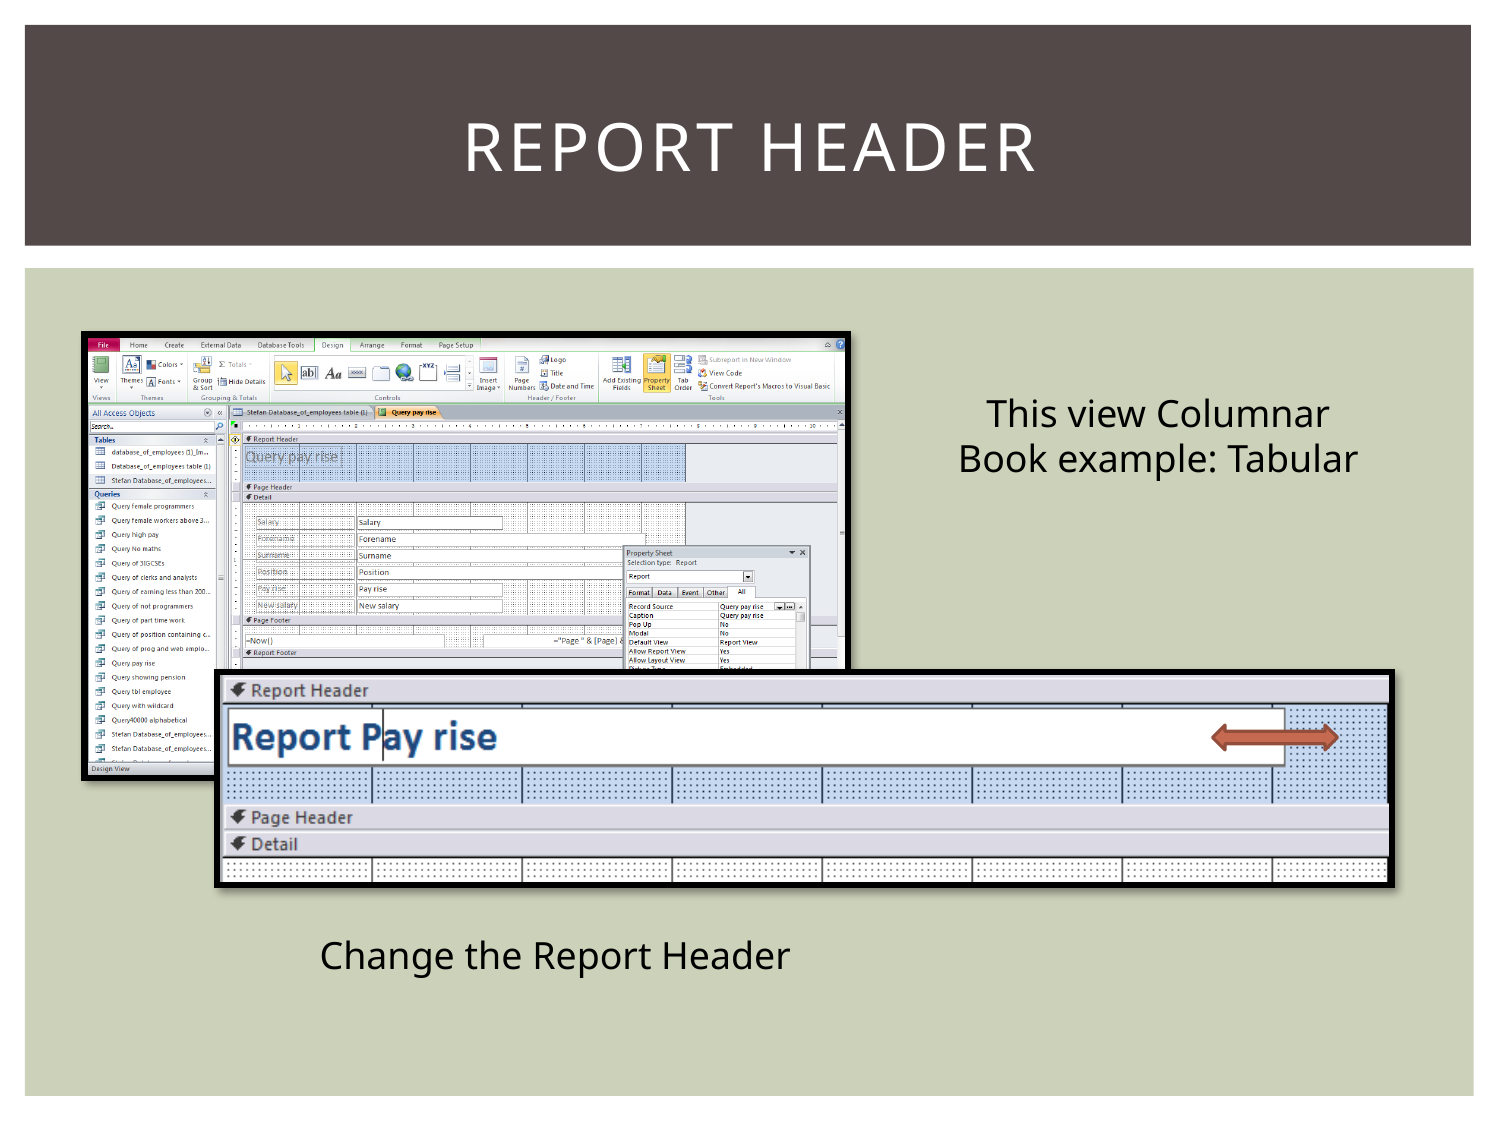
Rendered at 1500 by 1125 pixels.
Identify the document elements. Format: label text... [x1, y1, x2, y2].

text_box This view Columnar Book example: Tabular [943, 382, 1374, 577]
title Report Header [62, 58, 1438, 232]
text_box Change the Report Header [304, 924, 1159, 1030]
picture [87, 337, 1390, 882]
